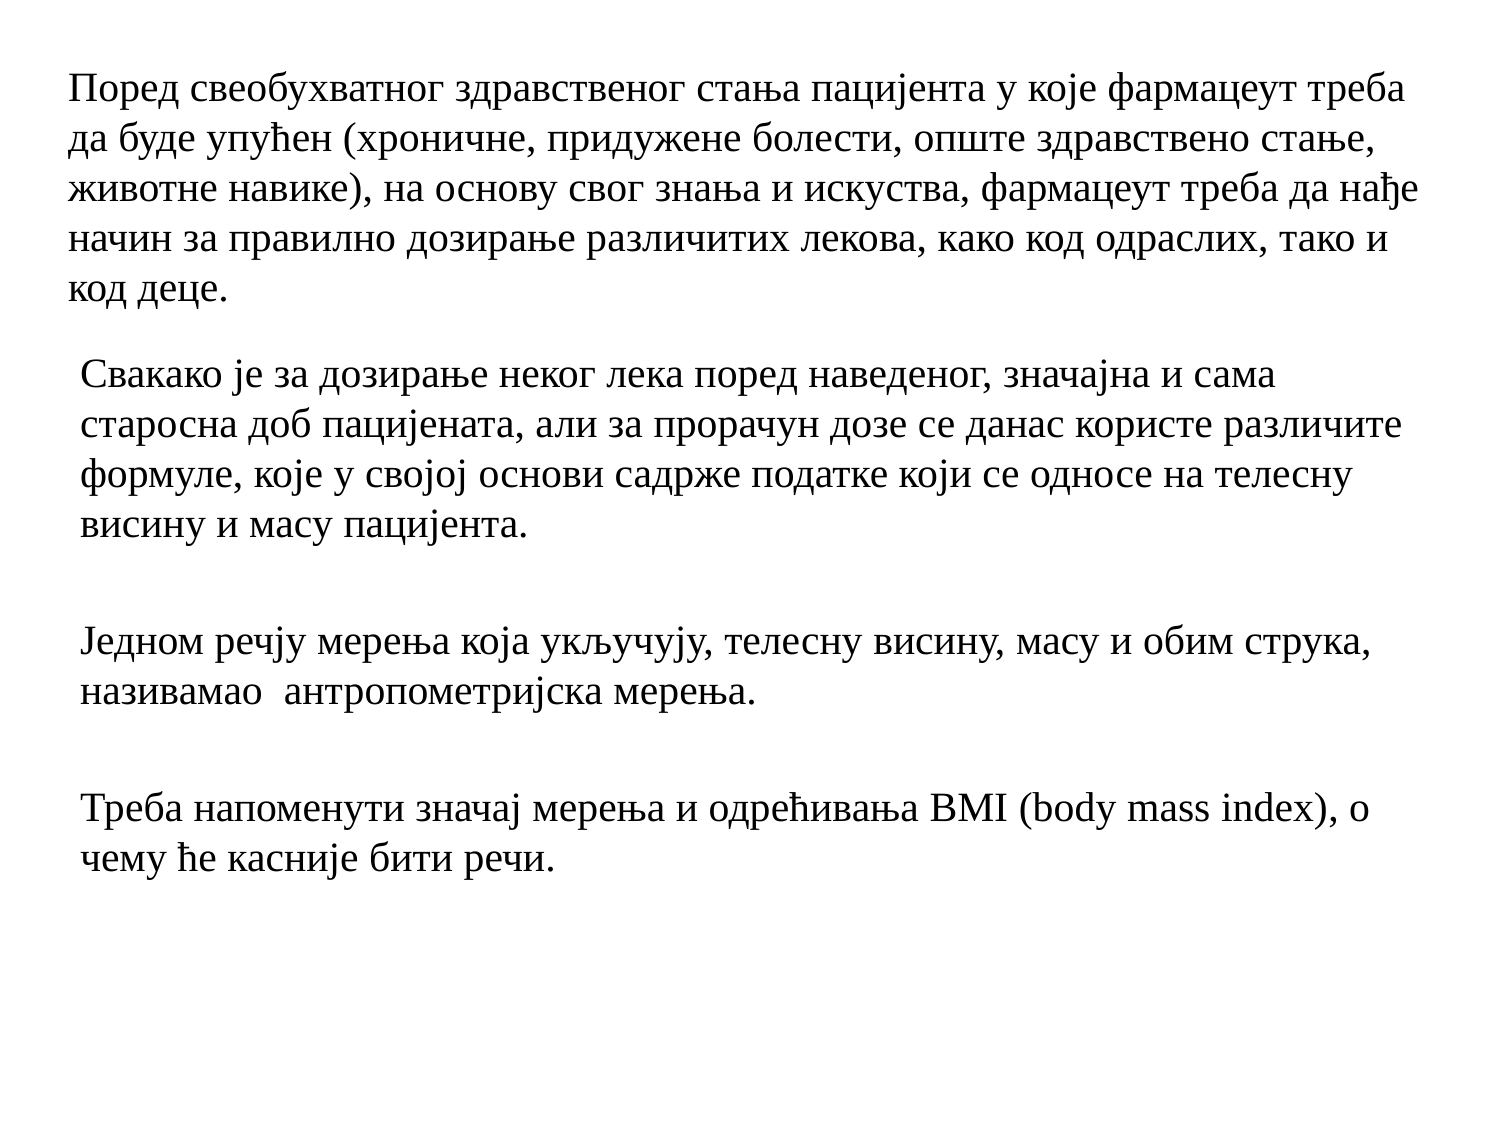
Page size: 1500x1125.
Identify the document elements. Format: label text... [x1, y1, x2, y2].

title Поред свеобухватног здравственог стања пацијента у које фармацеут треба да буде упућен (хроничне, придужене болести, опште здравствено стање, животне навике), на основу свог знања и искуства, фармацеут треба да нађе начин за правилно дозирање различитих лекова, како код одраслих, тако и код деце. [53, 42, 1459, 327]
subtitle Свакако је за дозирање неког лека поред наведеног, значајна и сама старосна доб пацијената, али за прорачун дозе се данас користе различите формуле, које у својој основи садрже податке који се односе на телесну висину и масу пацијента. Једном речју мерења која укључују, телесну висину, масу и обим струка, називамао антропометријска мерења. Треба напоменути значај мерења и одрећивања BMI (body mass index), о чему ће касније бити речи. [64, 338, 1447, 1071]
